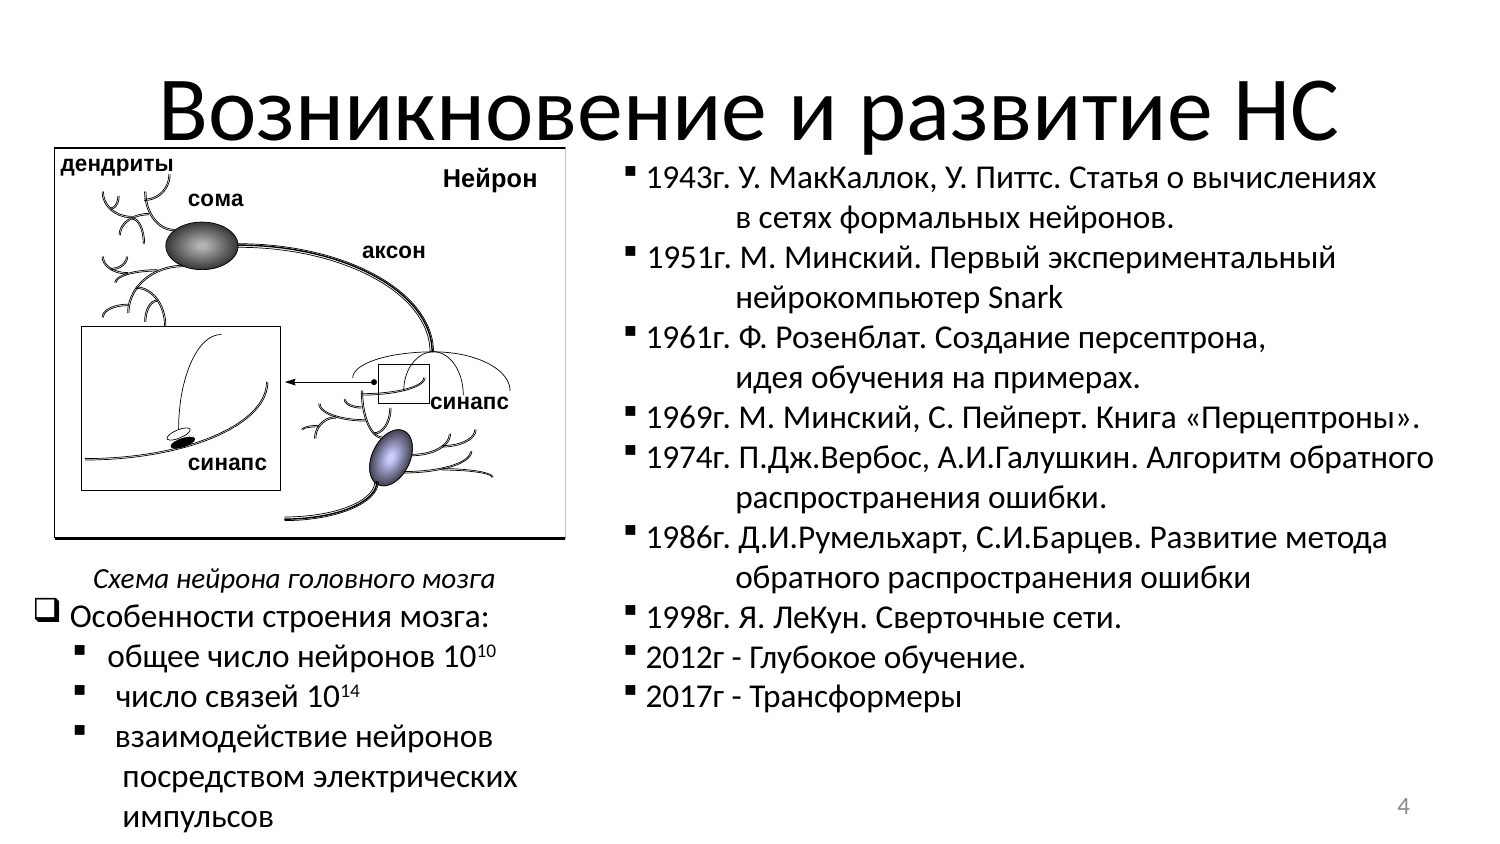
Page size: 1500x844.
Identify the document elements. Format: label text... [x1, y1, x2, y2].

text_box Схема нейрона головного мозга [78, 551, 512, 587]
slide_number 4 [1074, 782, 1425, 827]
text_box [52, 145, 566, 541]
text_box 1943г. У. МакКаллок, У. Питтс. Статья о вычислениях в сетях формальных нейронов. 1951г. М. Минский. Первый экспериментальный нейрокомпьютер Snark 1961г. Ф. Розенблат. Создание персептрона, идея обучения на примерах. 1969г. М. Минский, С. Пейперт. Книга «Перцептроны». 1974г. П.Дж.Вербос, А.И.Галушкин. Алгоритм обратного распространения ошибки. 1986г. Д.И.Румельхарт, С.И.Барцев. Развитие метода обратного распространения ошибки 1998г. Я. ЛеКун. Сверточные сети. 2012г - Глубокое обучение. 2017г - Трансформеры [608, 148, 1483, 722]
title Возникновение и развитие НС [75, 33, 1425, 175]
text_box Особенности строения мозга: общее число нейронов 1010 число связей 1014 взаимодействие нейронов посредством электрических импульсов [17, 587, 627, 842]
